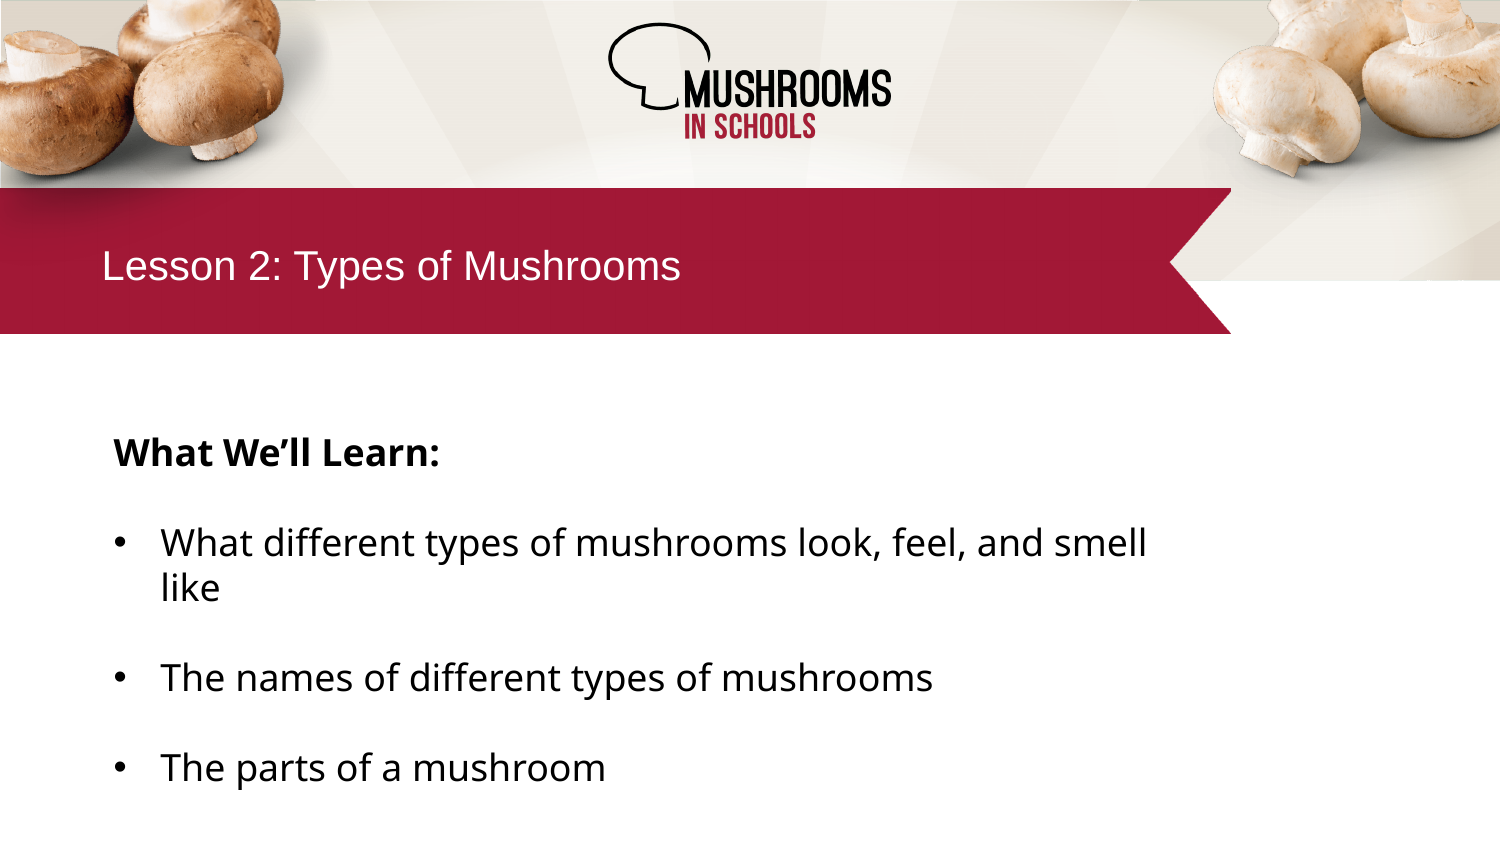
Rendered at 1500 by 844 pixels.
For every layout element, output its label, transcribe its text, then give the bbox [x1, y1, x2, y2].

list Lesson 2: Types of Mushrooms [69, 223, 1315, 351]
picture [0, 0, 1500, 334]
text_box What We’ll Learn: What different types of mushrooms look, feel, and smell like The names of different types of mushrooms The parts of a mushroom [98, 421, 1217, 844]
